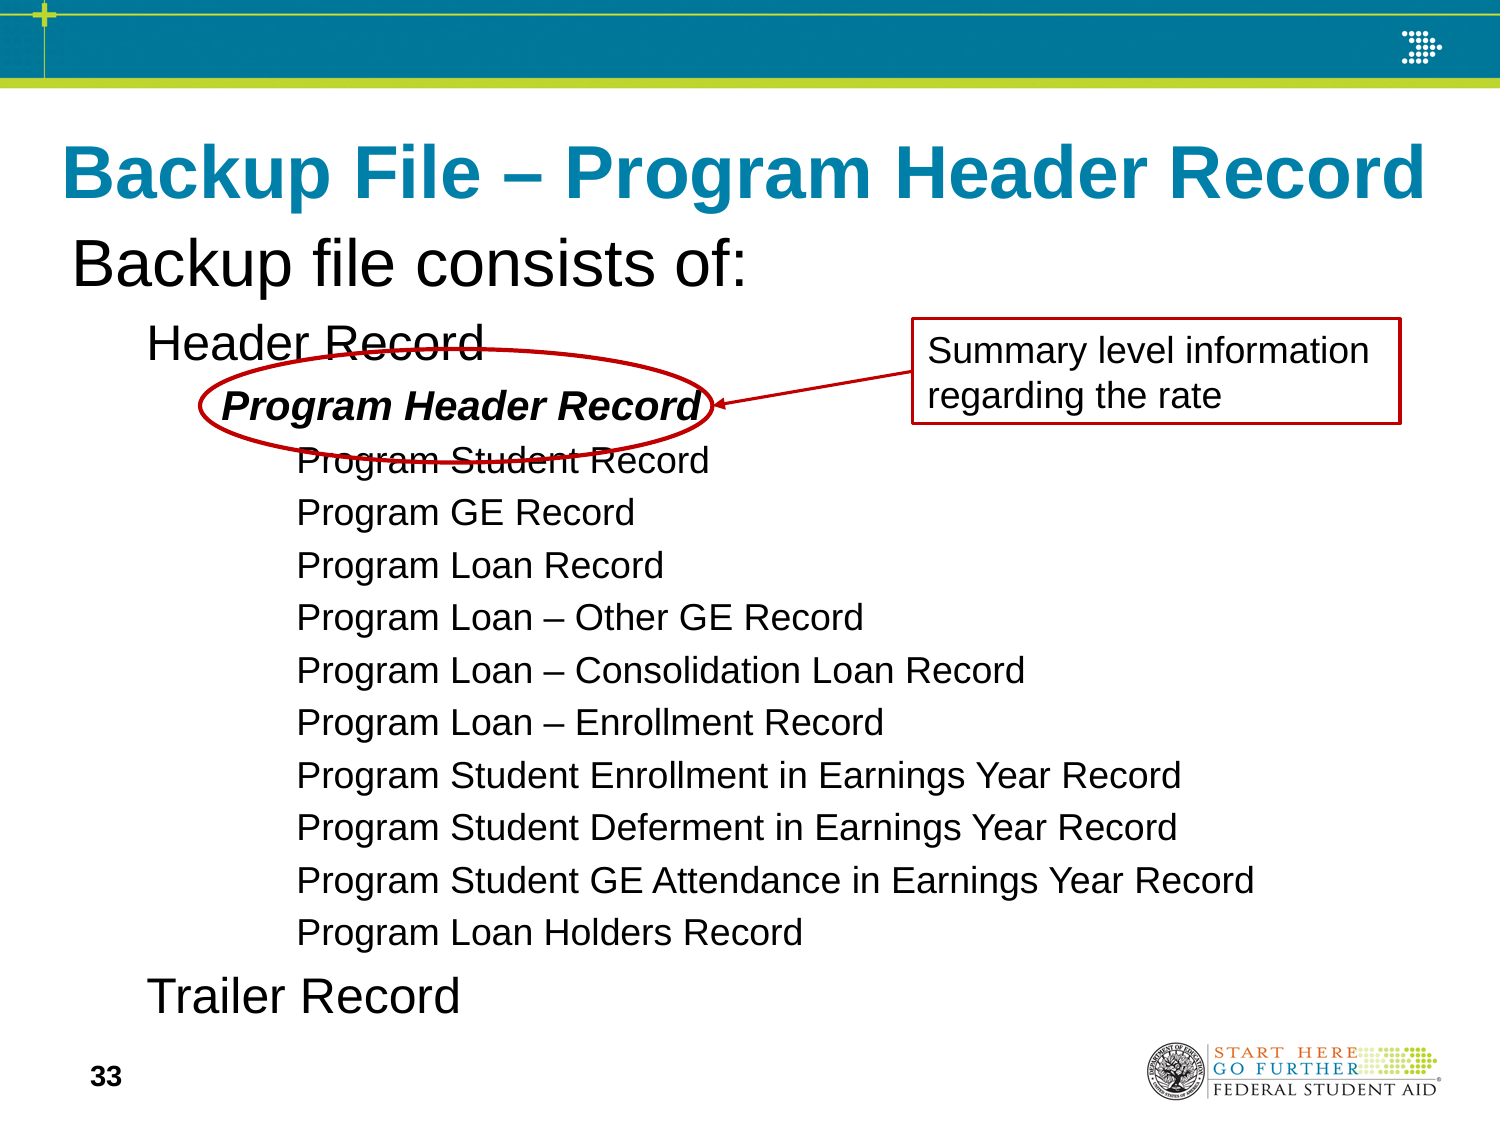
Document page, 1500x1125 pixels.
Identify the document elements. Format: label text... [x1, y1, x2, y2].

text_box [197, 346, 713, 465]
title Backup File – Program Header Record [24, 112, 1444, 226]
text_box Summary level information regarding the rate [912, 318, 1400, 424]
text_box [712, 371, 913, 406]
picture [1424, 32, 1428, 42]
list Backup file consists of: Header Record Program Header Record Program Student Record Program GE Record Program Loan Record Program Loan – Other GE Record Program Loan – Consolidation Loan Record Program Loan – Enrollment Record Program Student Enrollment in Earnings Year Record Program Student Deferment in Earnings Year Record Program Student GE Attendance in Earnings Year Record Program Loan Holders Record Trailer Record [56, 212, 1444, 951]
picture [0, 3, 1500, 26]
slide_number 33 [74, 1049, 388, 1125]
picture [0, 78, 1500, 1125]
